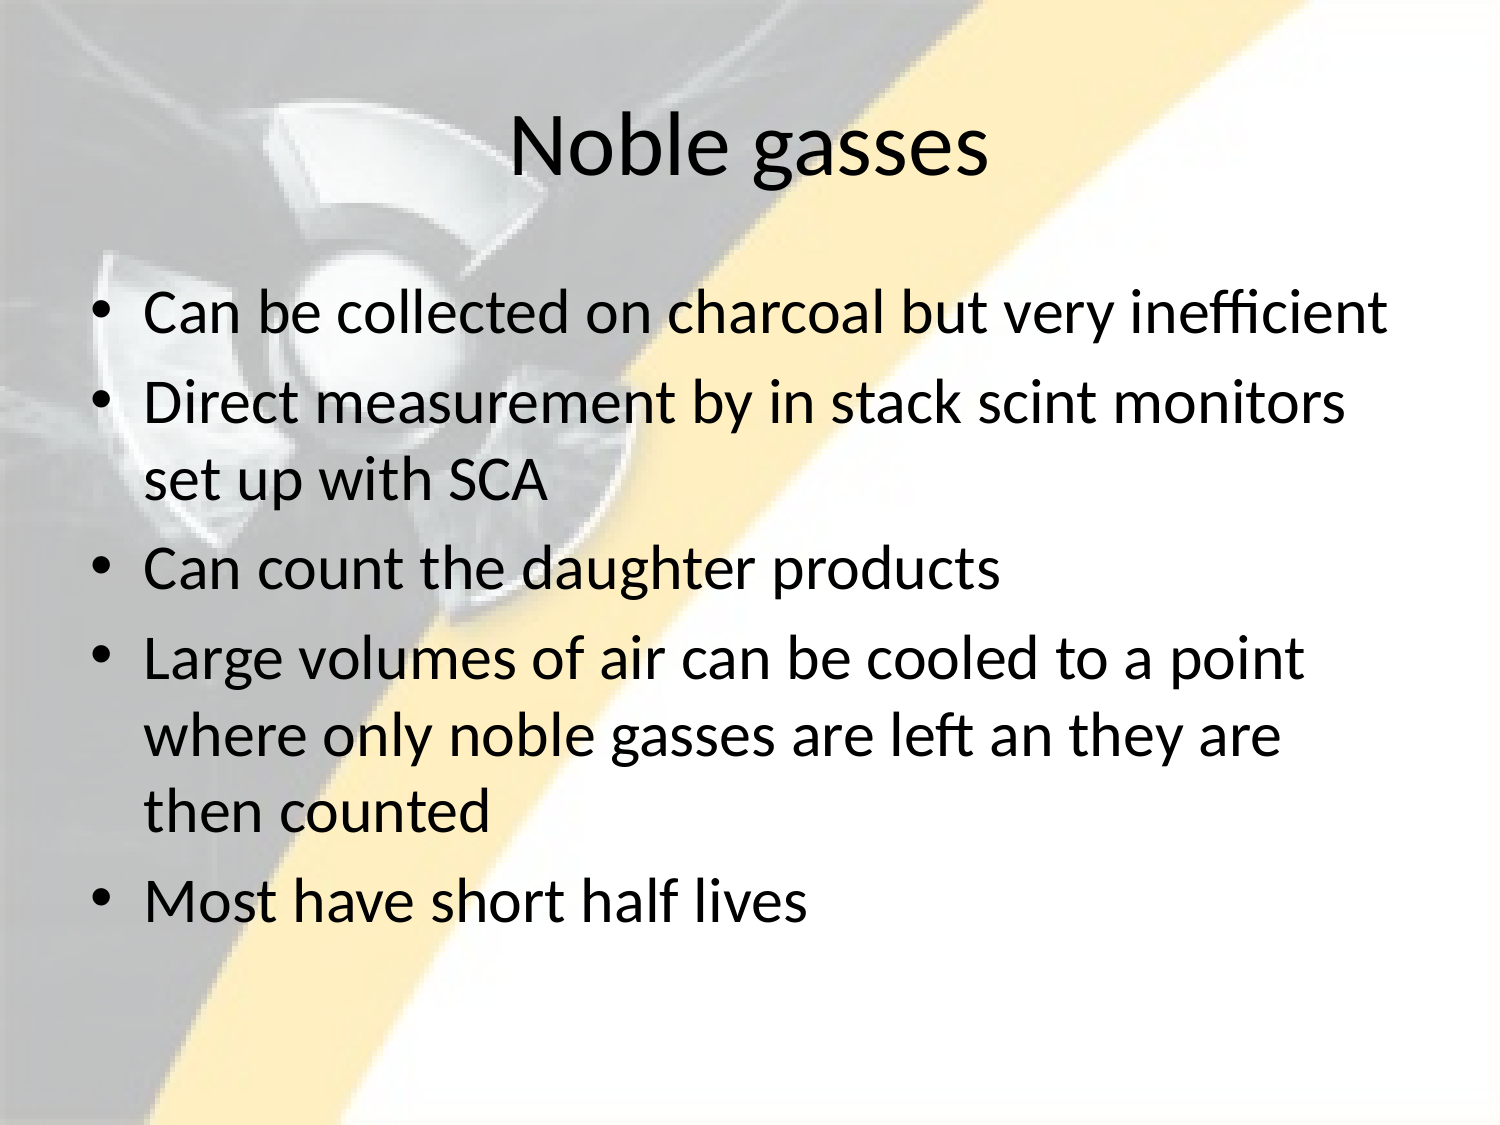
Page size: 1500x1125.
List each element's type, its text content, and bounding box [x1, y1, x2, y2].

list Can be collected on charcoal but very inefficient Direct measurement by in stack scint monitors set up with SCA Can count the daughter products Large volumes of air can be cooled to a point where only noble gasses are left an they are then counted Most have short half lives [75, 262, 1425, 1005]
title Noble gasses [75, 45, 1425, 233]
